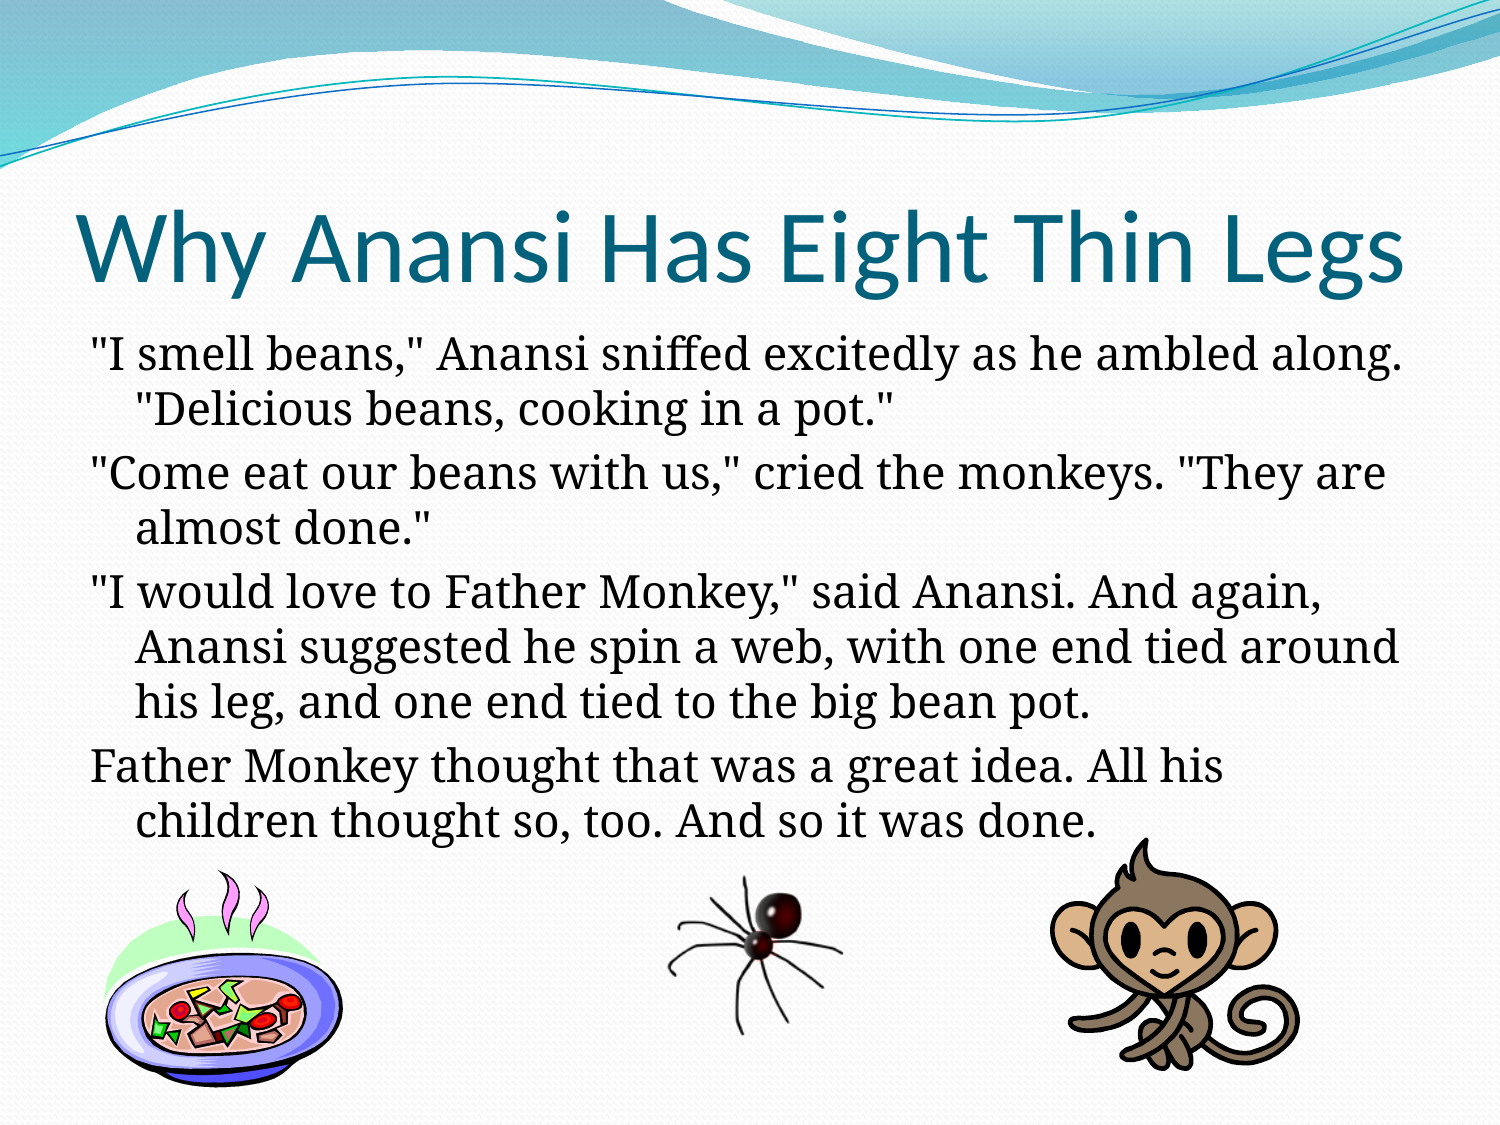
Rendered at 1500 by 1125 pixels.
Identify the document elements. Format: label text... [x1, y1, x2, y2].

picture [662, 862, 851, 1051]
title Why Anansi Has Eight Thin Legs [75, 115, 1425, 303]
picture [1049, 837, 1301, 1072]
picture [99, 864, 351, 1089]
list "I smell beans," Anansi sniffed excitedly as he ambled along. "Delicious beans, cooking in a pot." "Come eat our beans with us," cried the monkeys. "They are almost done." "I would love to Father Monkey," said Anansi. And again, Anansi suggested he spin a web, with one end tied around his leg, and one end tied to the big bean pot. Father Monkey thought that was a great idea. All his children thought so, too. And so it was done. [75, 317, 1425, 1038]
